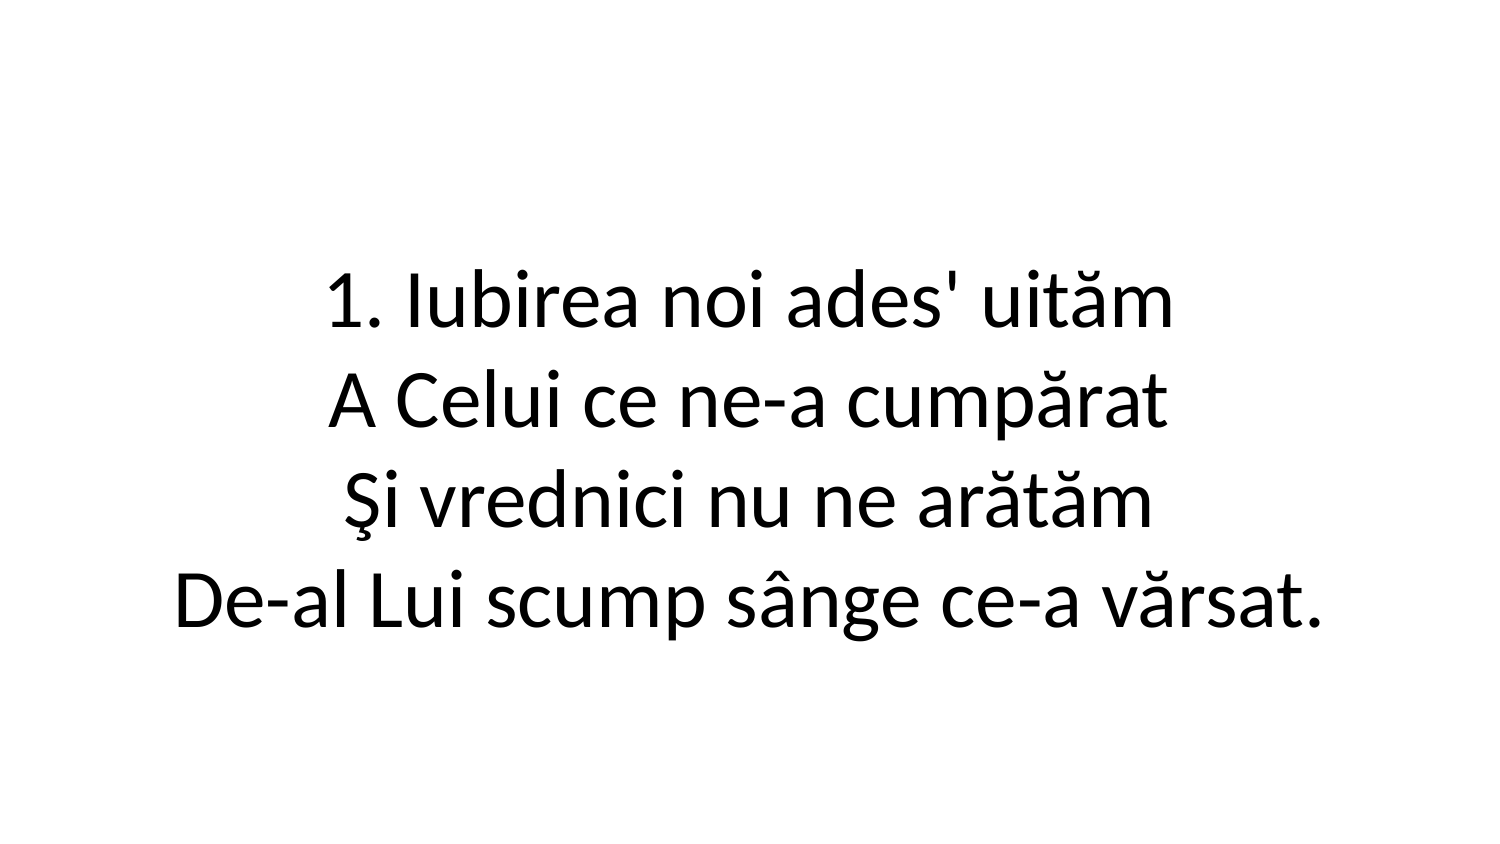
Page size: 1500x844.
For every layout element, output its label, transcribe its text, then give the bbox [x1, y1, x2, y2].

text_box 1. Iubirea noi ades' uităm A Celui ce ne-a cumpărat Şi vrednici nu ne arătăm De-al Lui scump sânge ce-a vărsat. [158, 192, 1342, 652]
